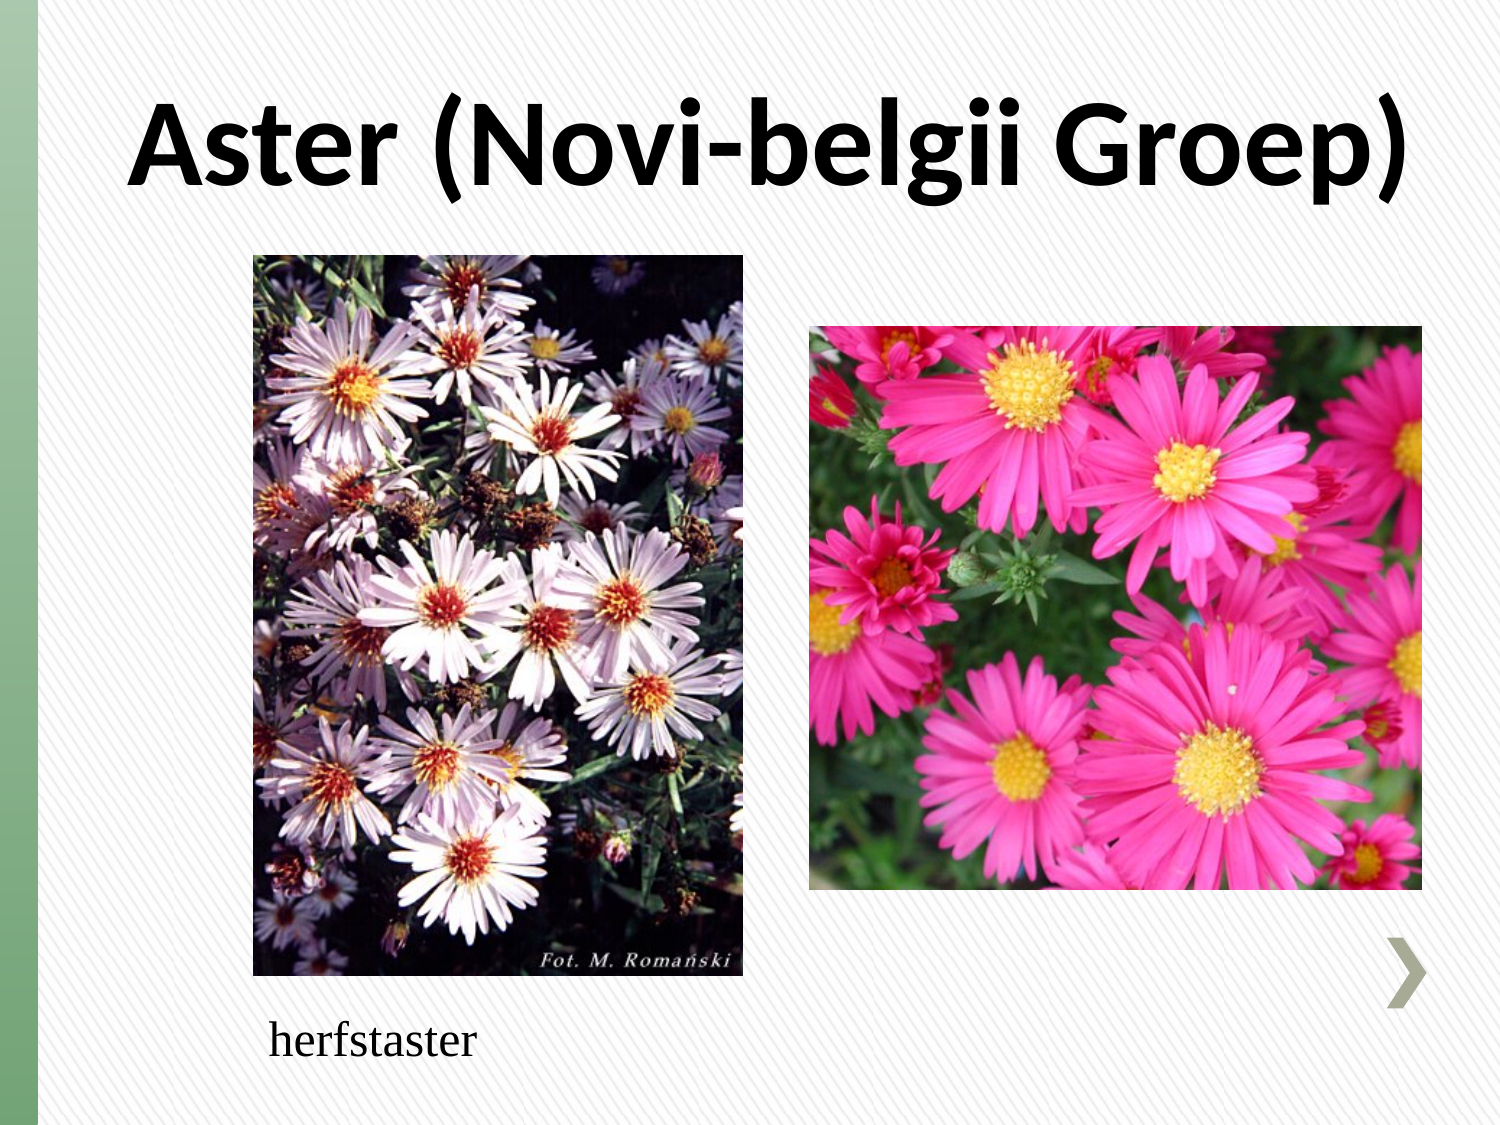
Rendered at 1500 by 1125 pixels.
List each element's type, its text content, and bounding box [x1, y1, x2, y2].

text_box herfstaster [253, 999, 1317, 1075]
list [809, 326, 1422, 891]
title Aster (Novi-belgii Groep) [112, 30, 1500, 219]
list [253, 255, 743, 977]
